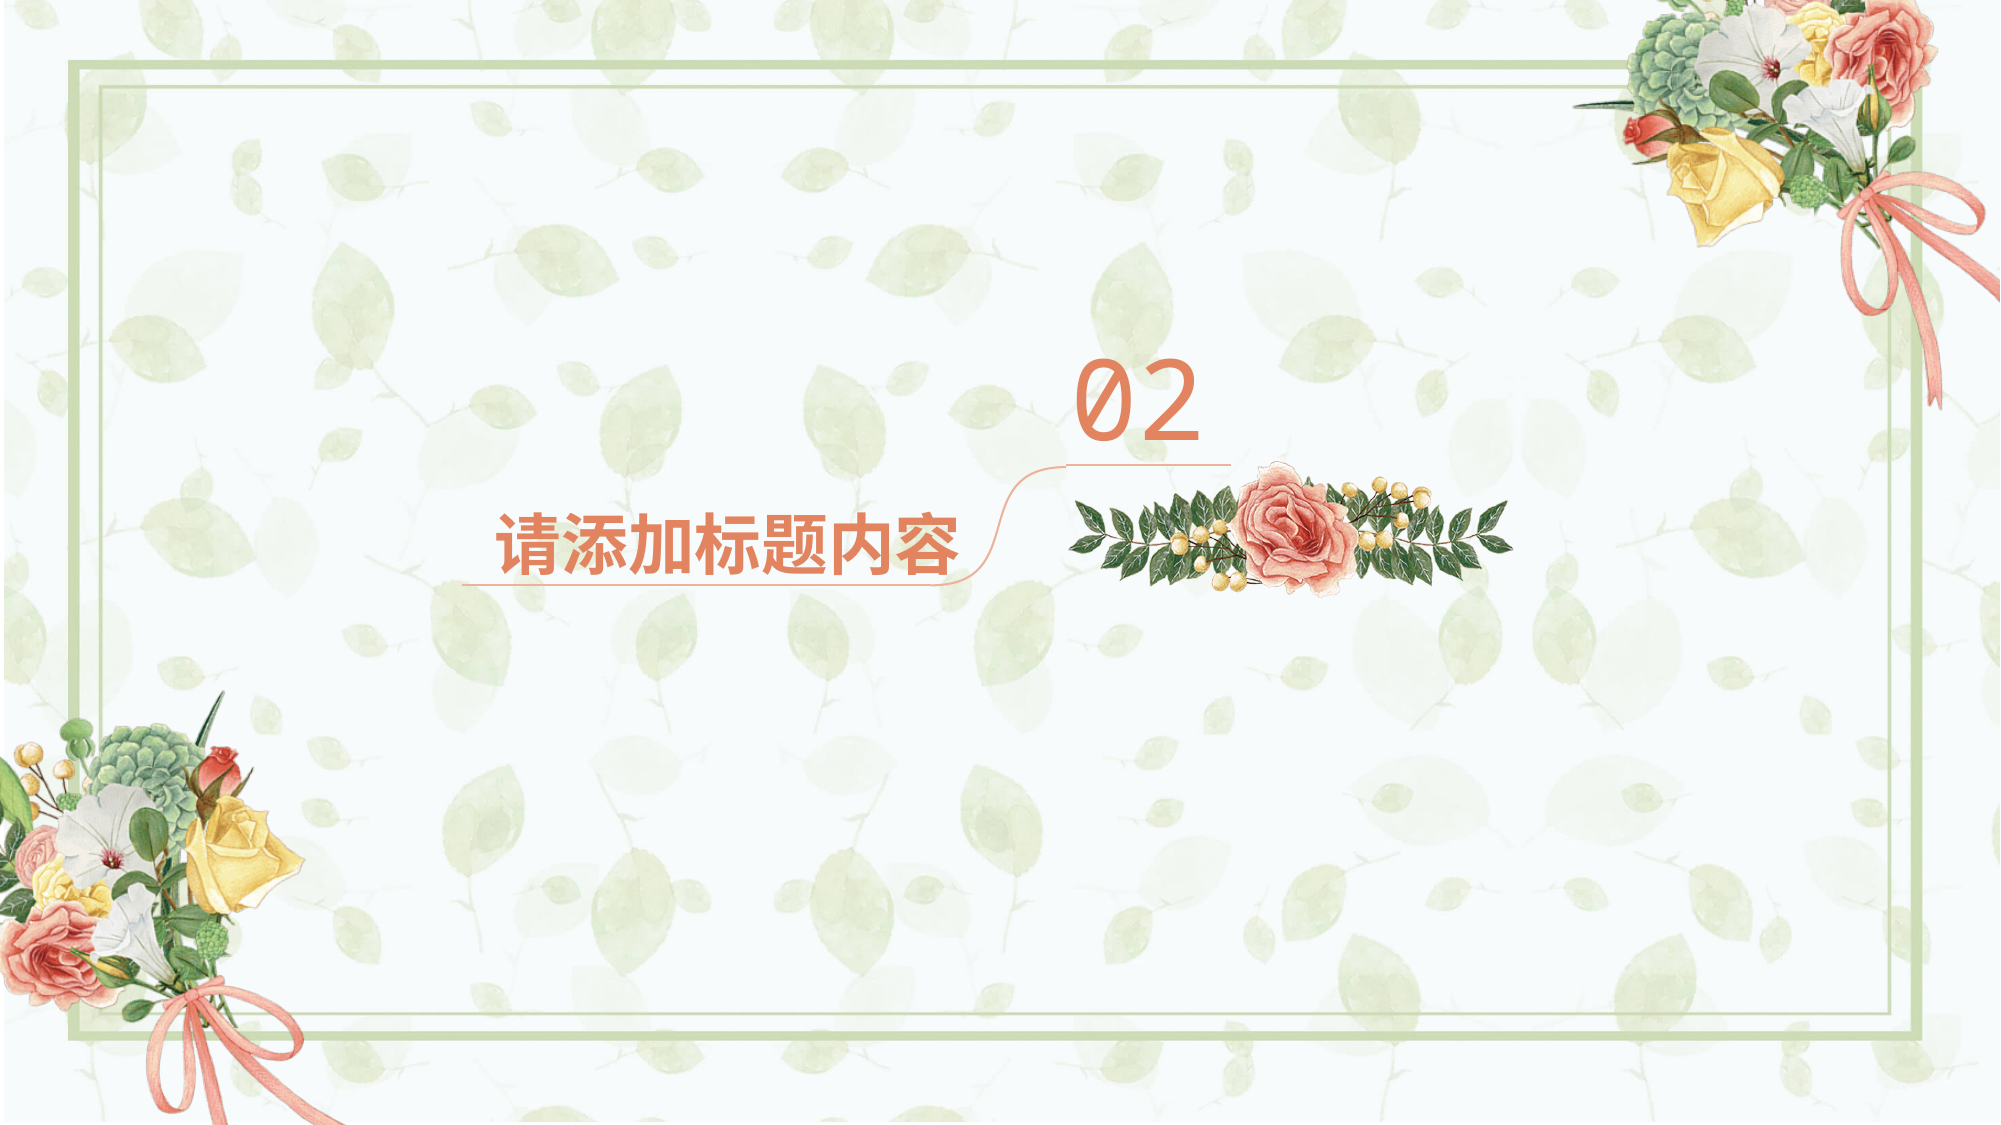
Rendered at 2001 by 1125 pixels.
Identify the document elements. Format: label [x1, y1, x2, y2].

text_box [461, 320, 1326, 648]
picture [0, 0, 2001, 1125]
